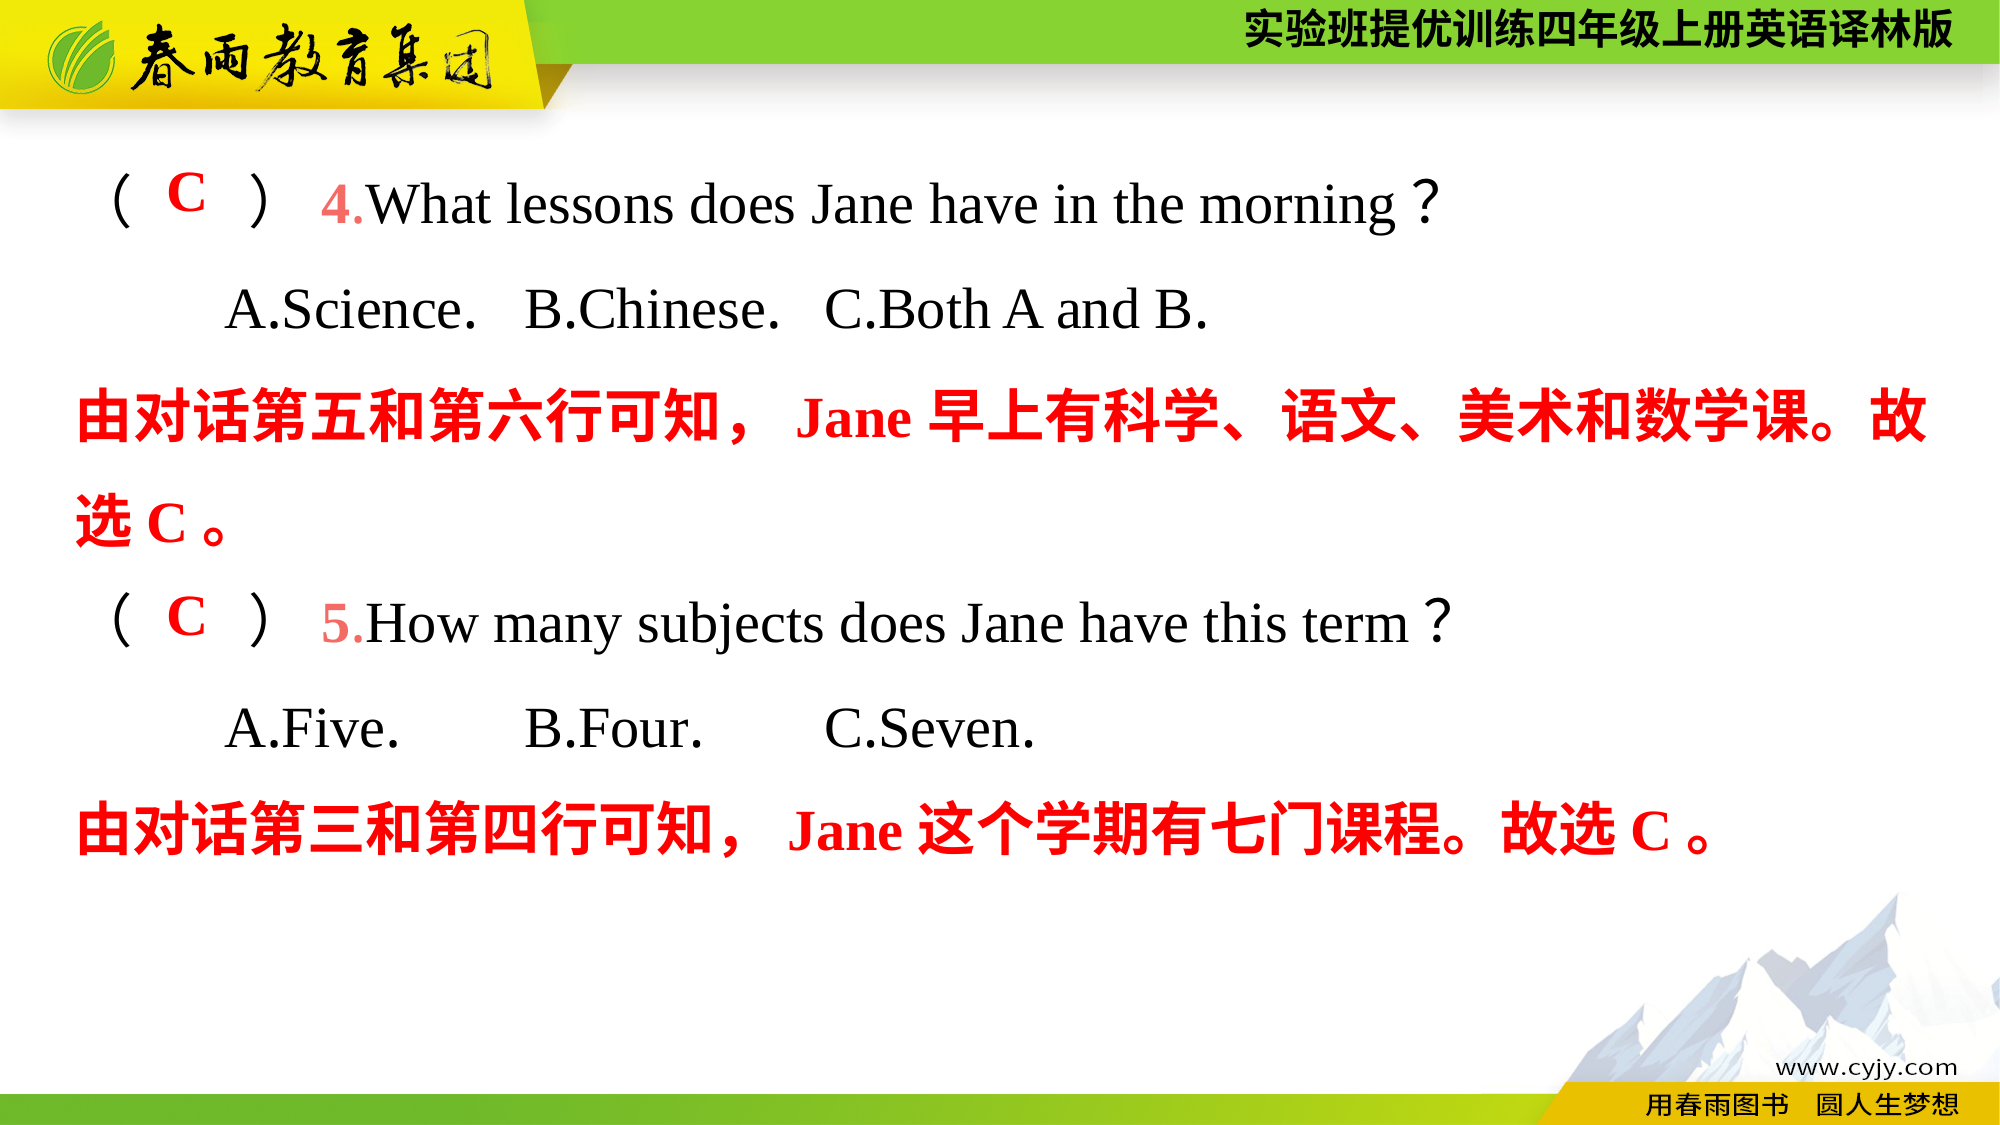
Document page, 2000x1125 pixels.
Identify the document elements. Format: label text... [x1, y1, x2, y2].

text_box 由对话第五和第六行可知，Jane早上有科学、语文、美术和数学课。故选C。 [59, 336, 1944, 562]
text_box C [151, 569, 224, 655]
list （ ）4.What lessons does Jane have in the morning？ A.Science. B.Chinese. C.Both A and B. （ ）5.How many subjects does Jane have this term？ A.Five. B.Four. C.Seven. [59, 562, 1944, 750]
text_box 由对话第三和第四行可知，Jane这个学期有七门课程。故选C。 [59, 750, 1944, 870]
text_box C [151, 146, 224, 231]
picture [0, 0, 2000, 1125]
list （ ）4.What lessons does Jane have in the morning？ A.Science. B.Chinese. C.Both A and B. （ ）5.How many subjects does Jane have this term？ A.Five. B.Four. C.Seven. [59, 122, 1944, 336]
